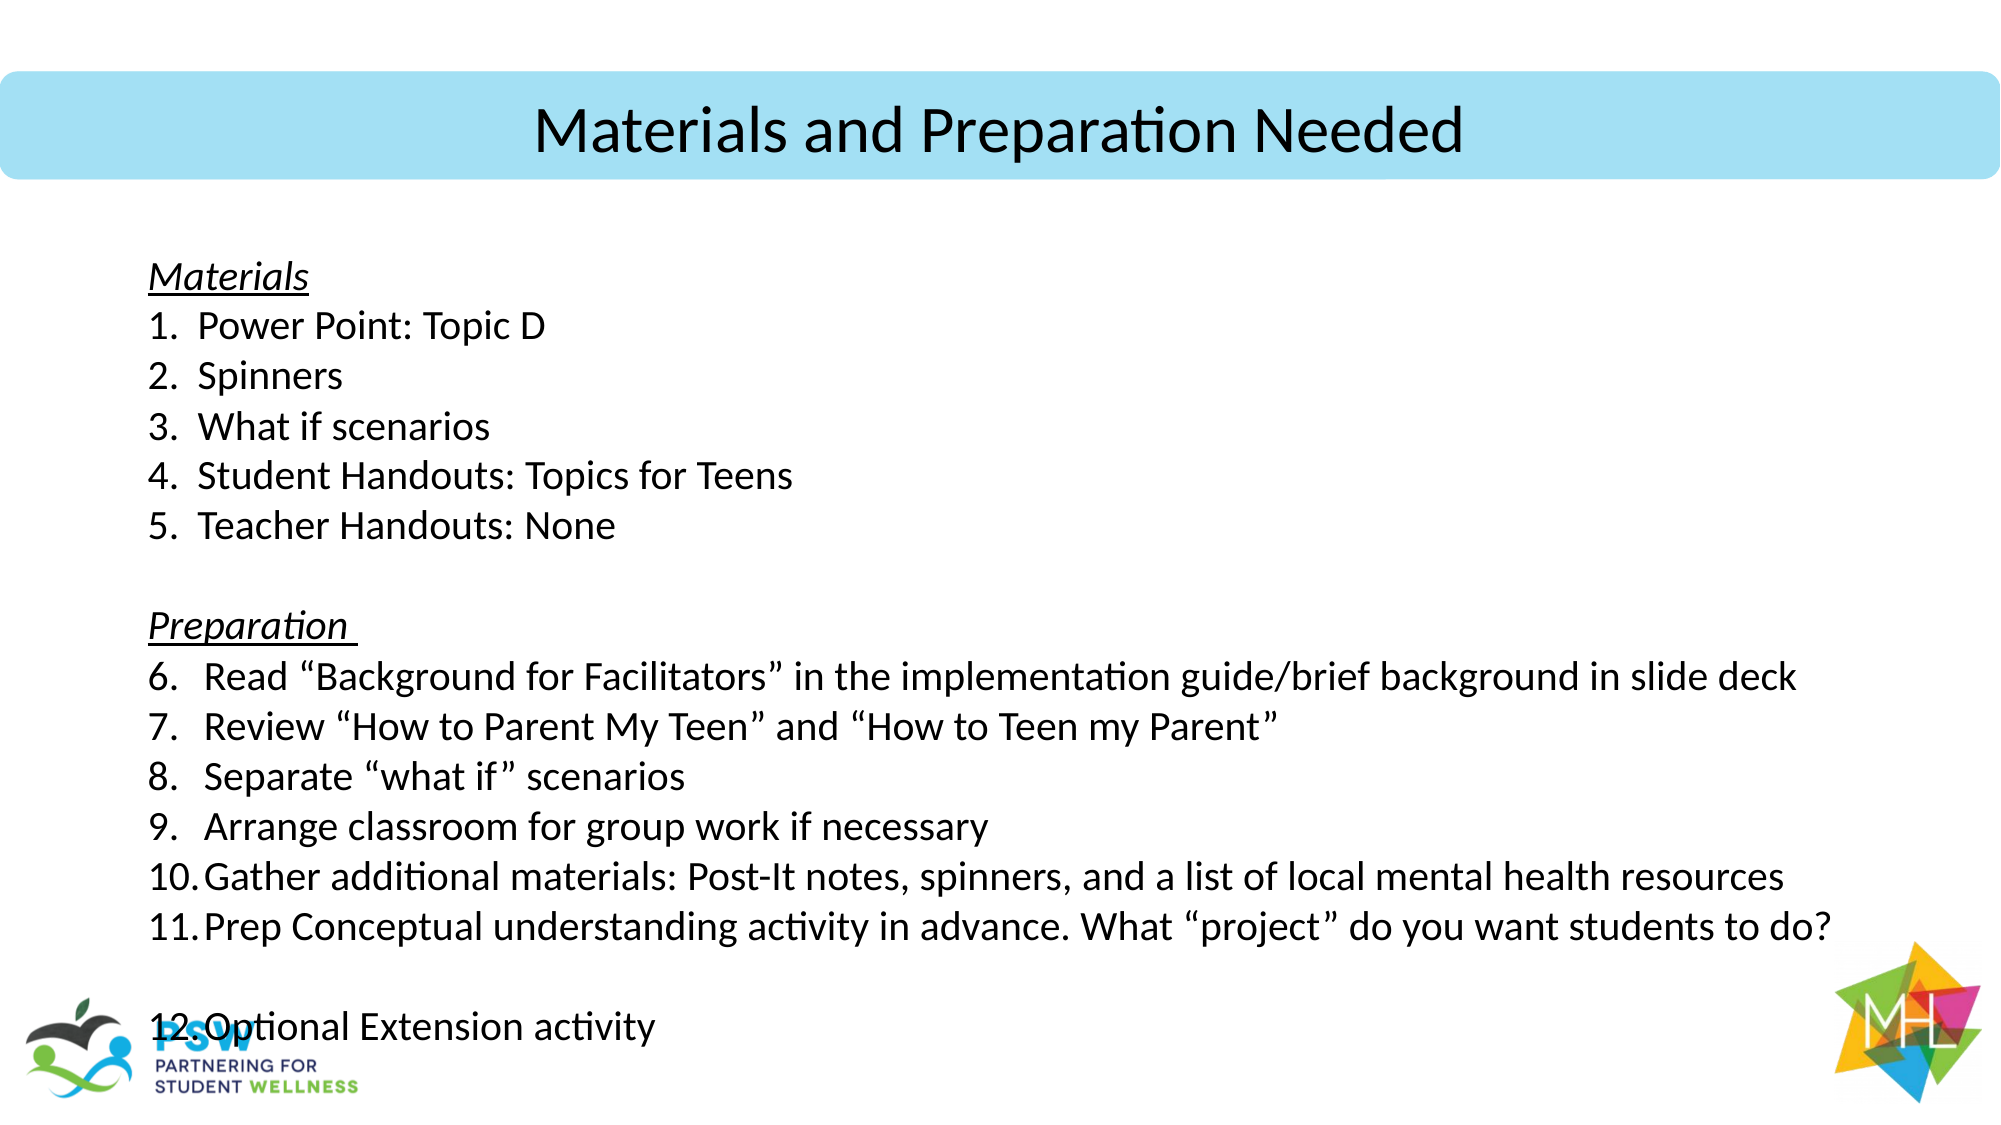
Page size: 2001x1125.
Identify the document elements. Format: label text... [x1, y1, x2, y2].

text_box Materials and Preparation Needed [0, 72, 2000, 179]
picture [0, 0, 2001, 1125]
text_box Materials Power Point: Topic D Spinners What if scenarios Student Handouts: Topics for Teens Teacher Handouts: None Preparation Read “Background for Facilitators” in the implementation guide/brief background in slide deck Review “How to Parent My Teen” and “How to Teen my Parent” Separate “what if” scenarios Arrange classroom for group work if necessary Gather additional materials: Post-It notes, spinners, and a list of local mental health resources Prep Conceptual understanding activity in advance. What “project” do you want students to do? Optional Extension activity [132, 233, 1868, 1064]
